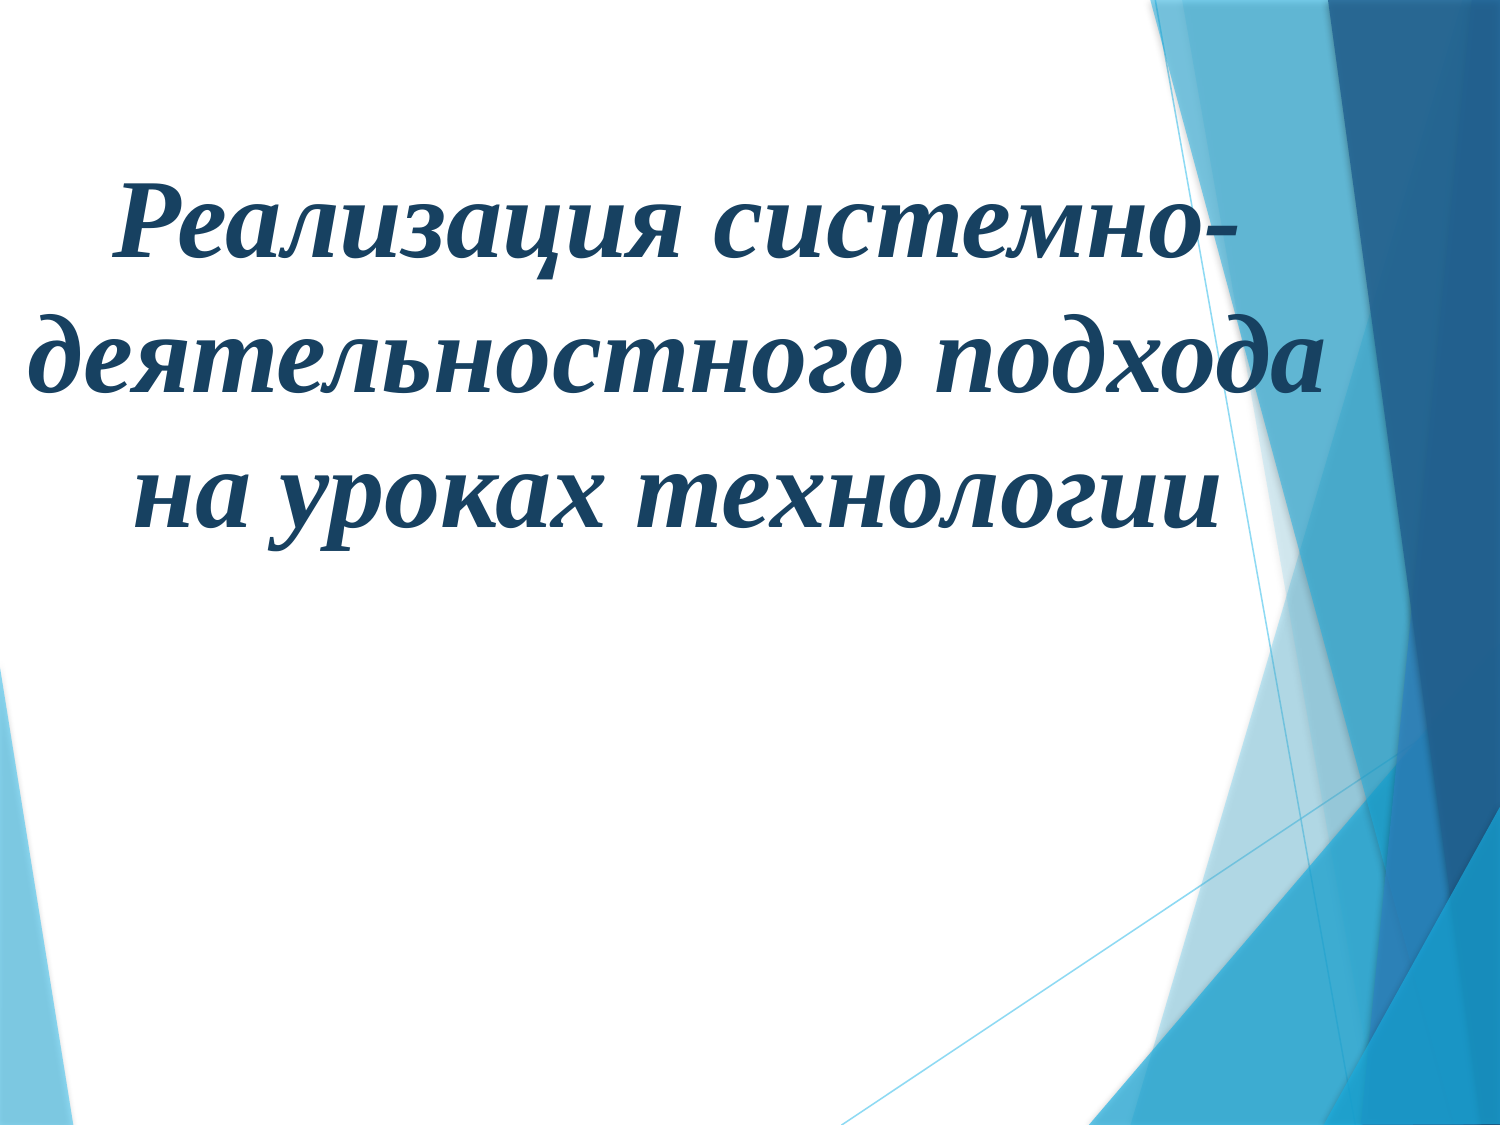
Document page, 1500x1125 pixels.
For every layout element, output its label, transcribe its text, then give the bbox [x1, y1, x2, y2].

title Реализация системно-деятельностного подхода на уроках технологии [2, 137, 1353, 700]
